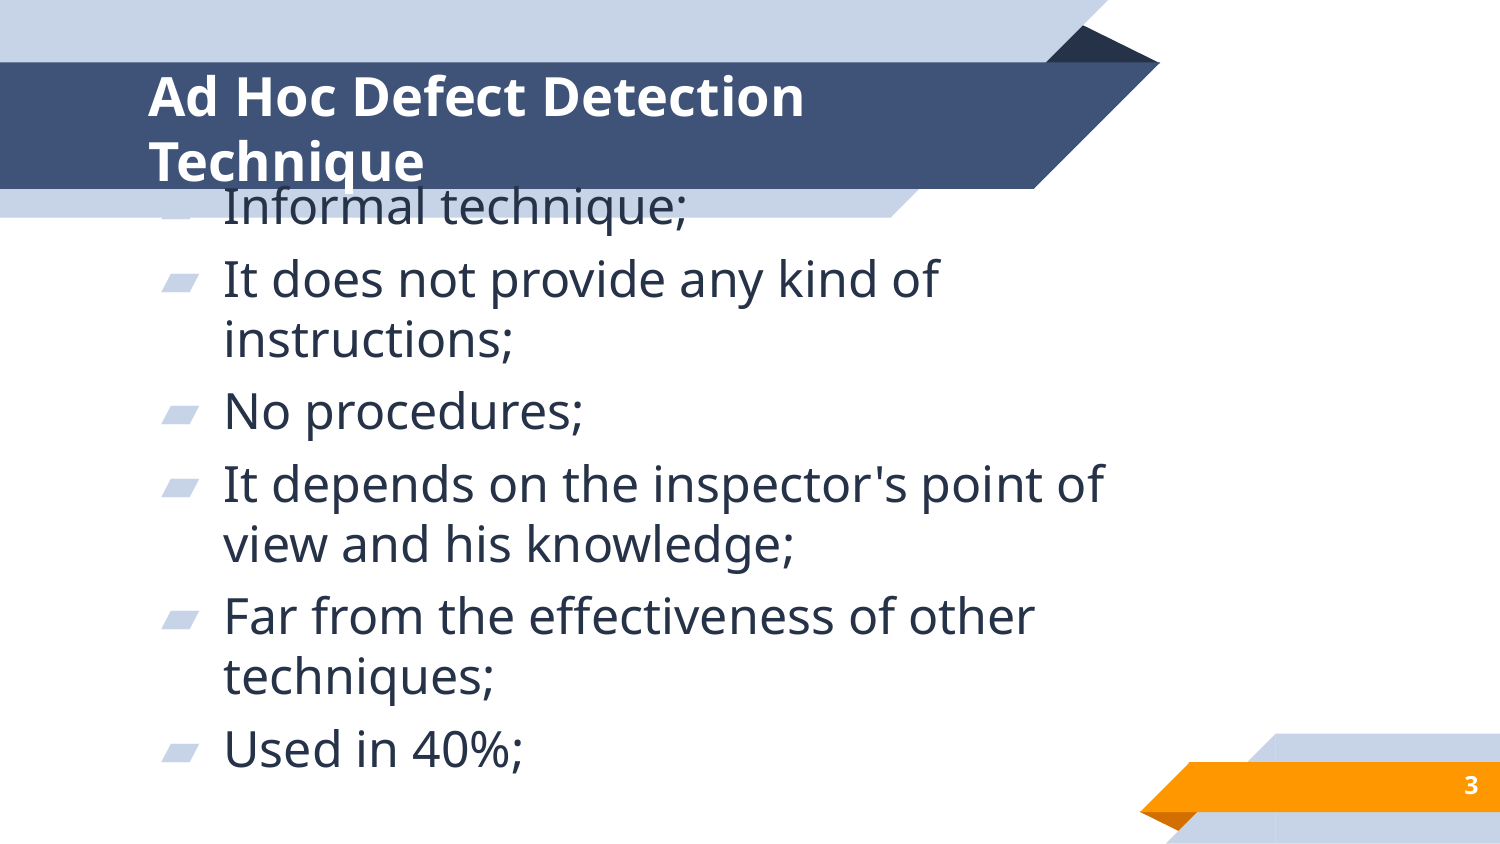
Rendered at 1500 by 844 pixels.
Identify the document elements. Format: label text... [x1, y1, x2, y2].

slide_number ‹#› [1249, 760, 1494, 813]
list Informal technique; It does not provide any kind of instructions; No procedures; It depends on the inspector's point of view and his knowledge; Far from the effectiveness of other techniques; Used in 40%; [133, 217, 1140, 734]
title Ad Hoc Defect Detection Technique [133, 64, 1078, 190]
